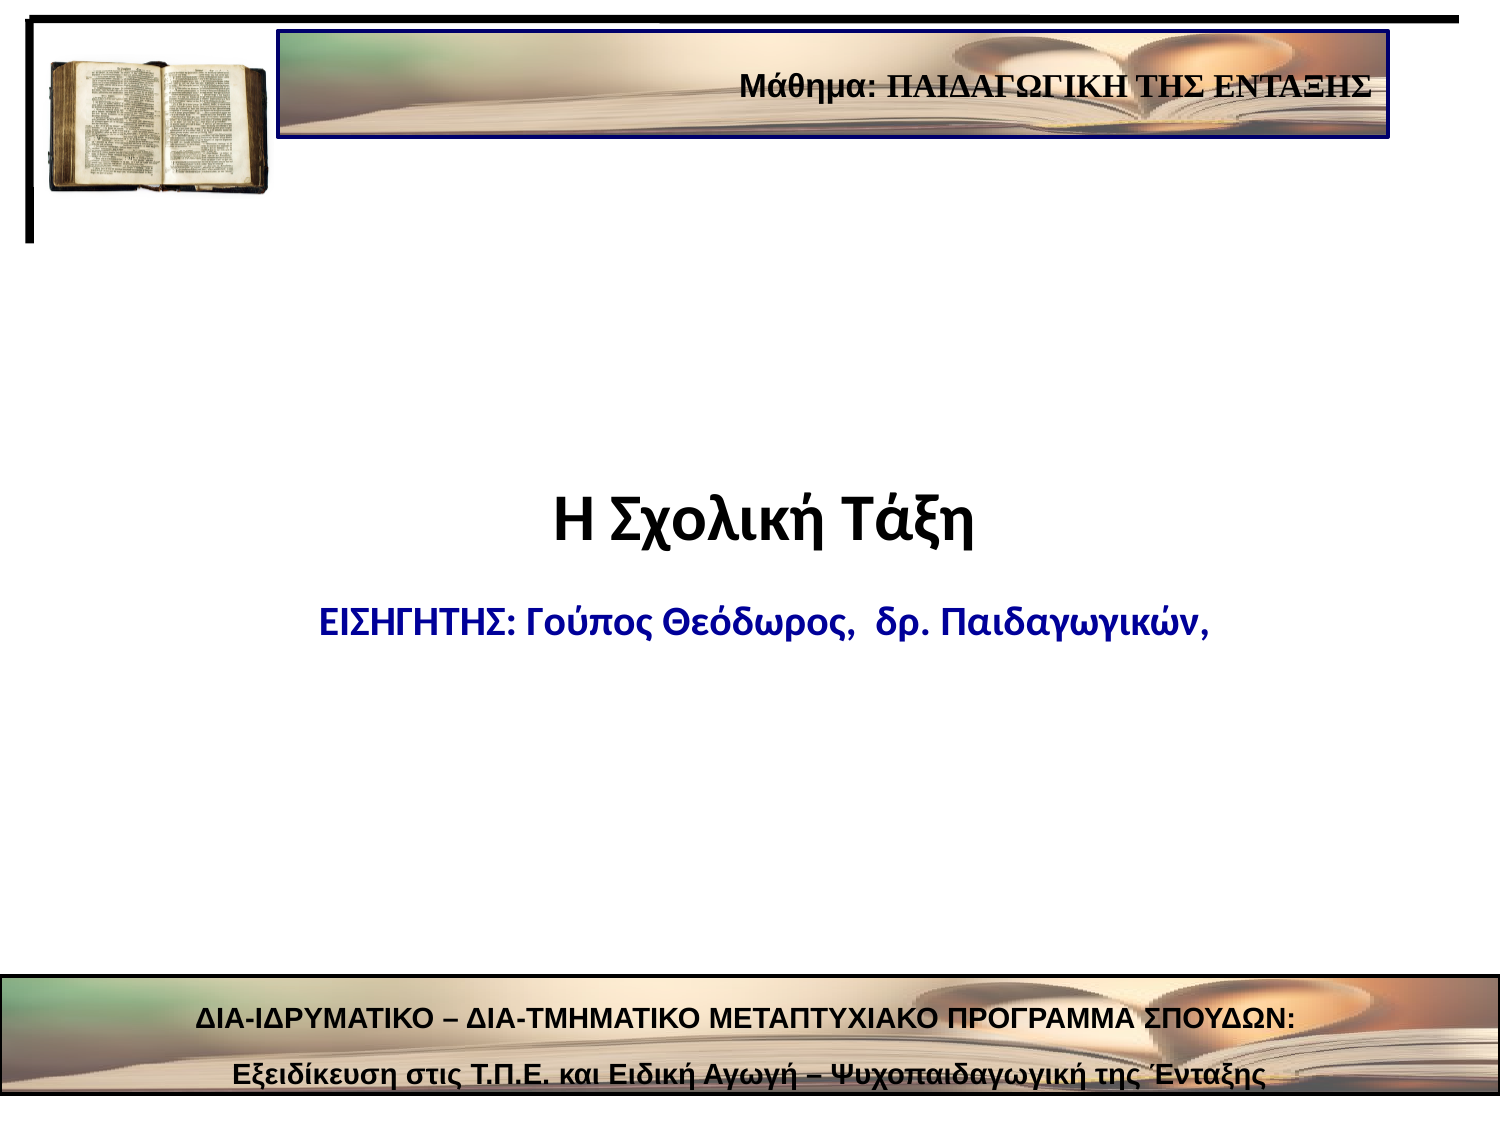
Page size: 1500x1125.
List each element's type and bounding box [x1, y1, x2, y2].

picture [40, 54, 274, 200]
text_box [0, 18, 1500, 1094]
